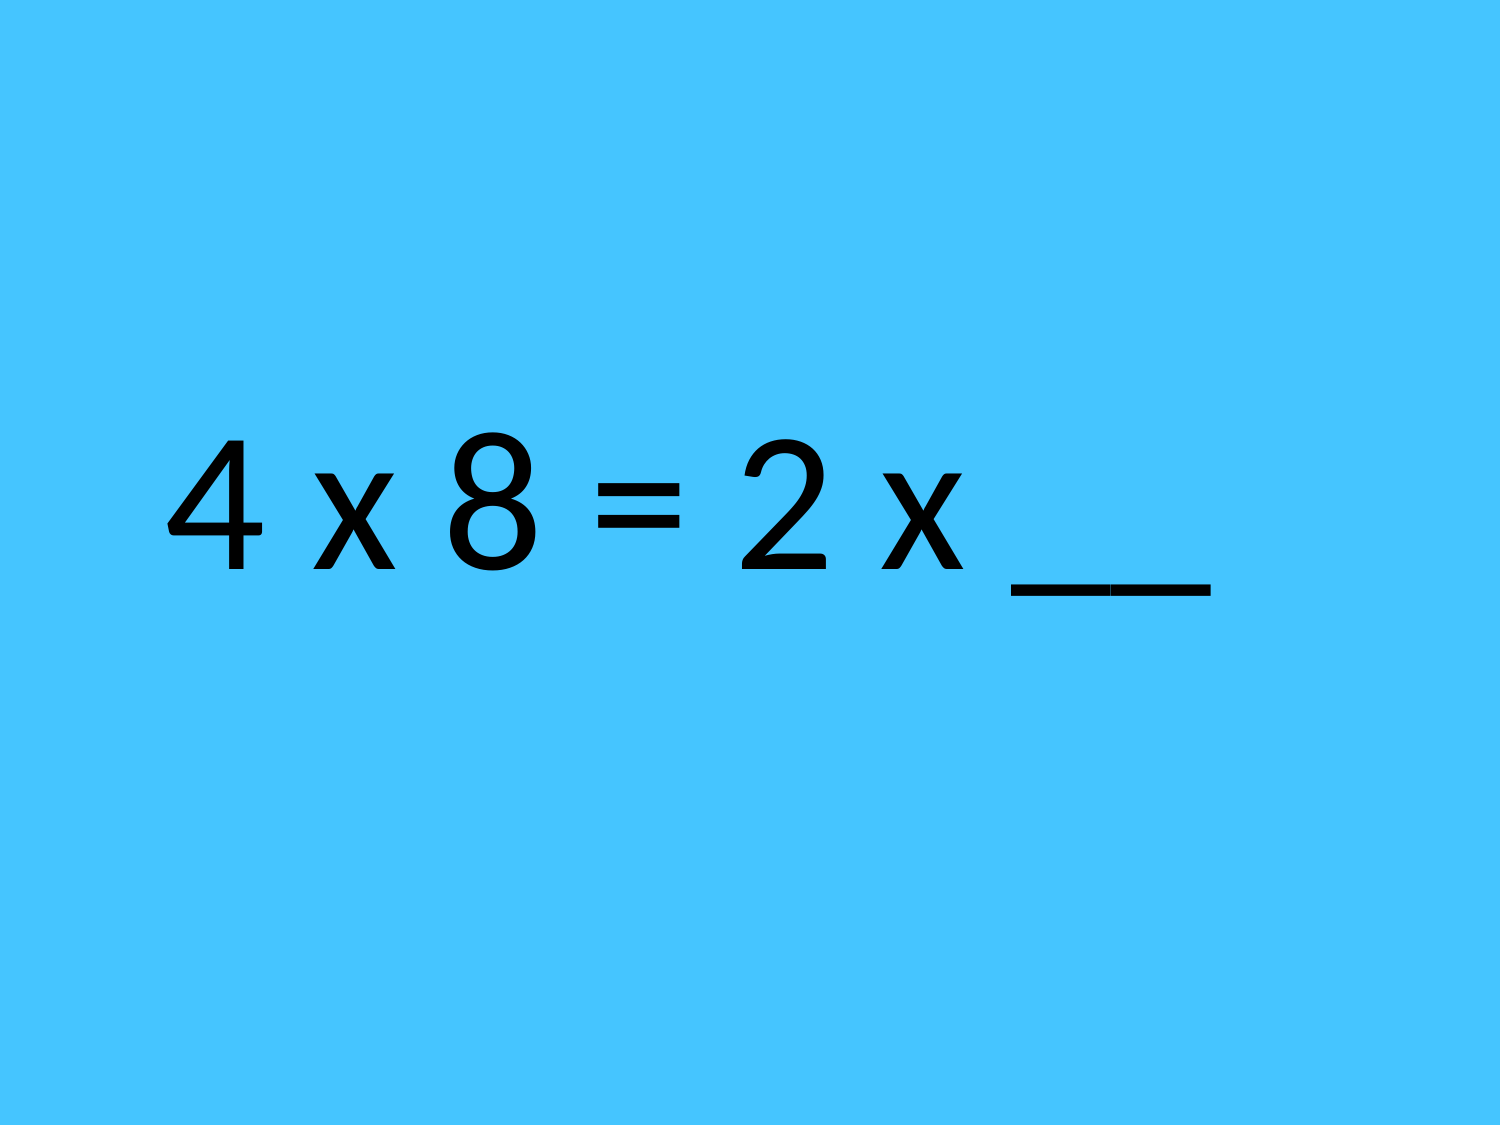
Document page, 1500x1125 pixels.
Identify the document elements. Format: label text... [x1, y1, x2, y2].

text_box 4 x 8 = 2 x __ [149, 362, 1263, 618]
